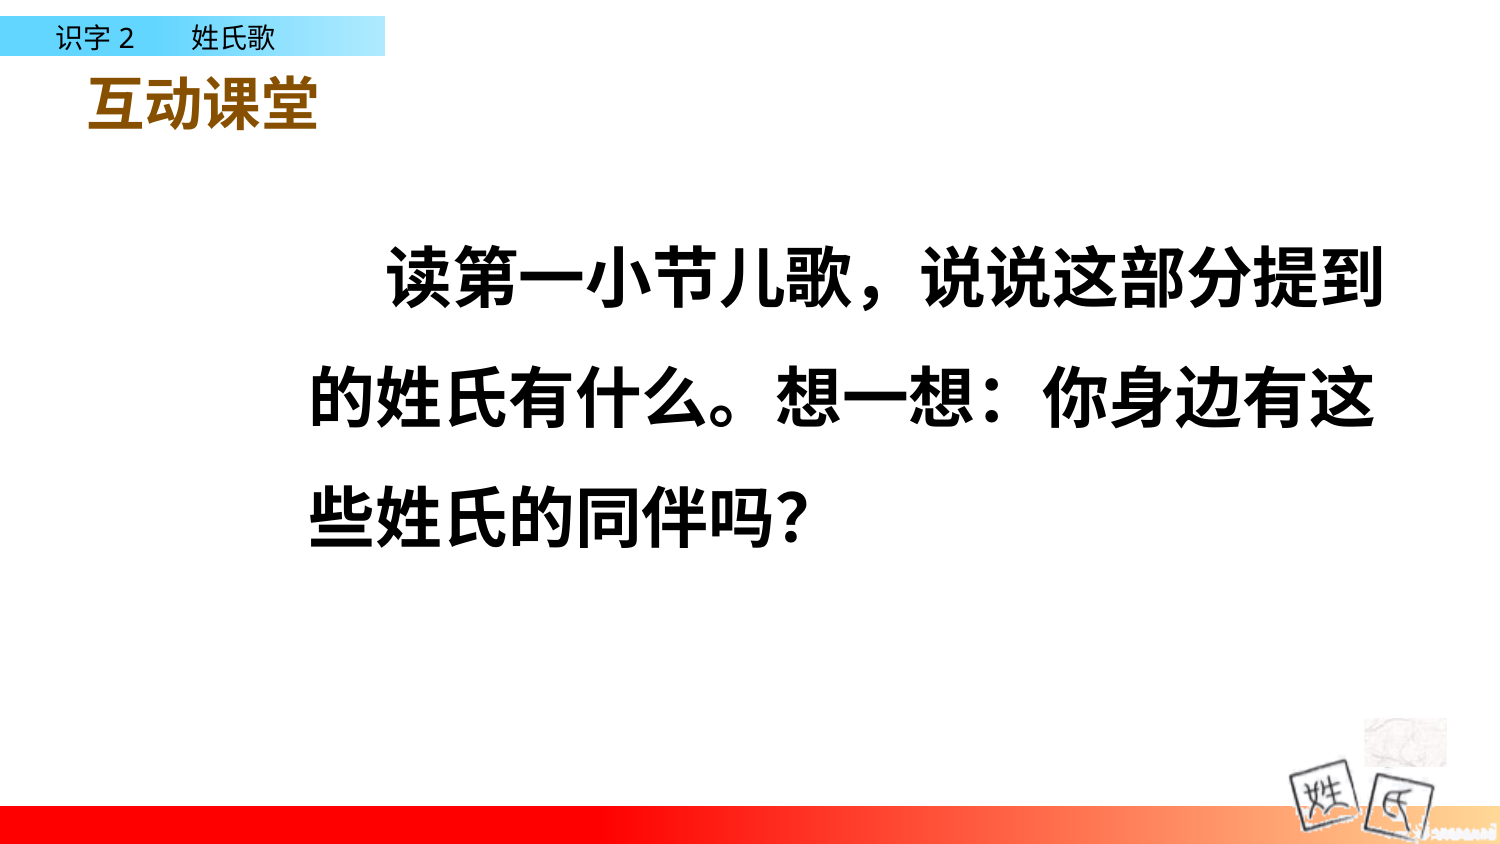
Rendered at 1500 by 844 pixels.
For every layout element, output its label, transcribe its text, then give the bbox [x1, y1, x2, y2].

text_box [1166, 806, 1170, 843]
text_box 读第一小节儿歌，说说这部分提到的姓氏有什么。想一想：你身边有这些姓氏的同伴吗？ [293, 188, 1424, 563]
text_box 全包围 结构 [990, 806, 994, 843]
text_box 互动课堂 [77, 62, 350, 142]
picture [1232, 718, 1500, 844]
